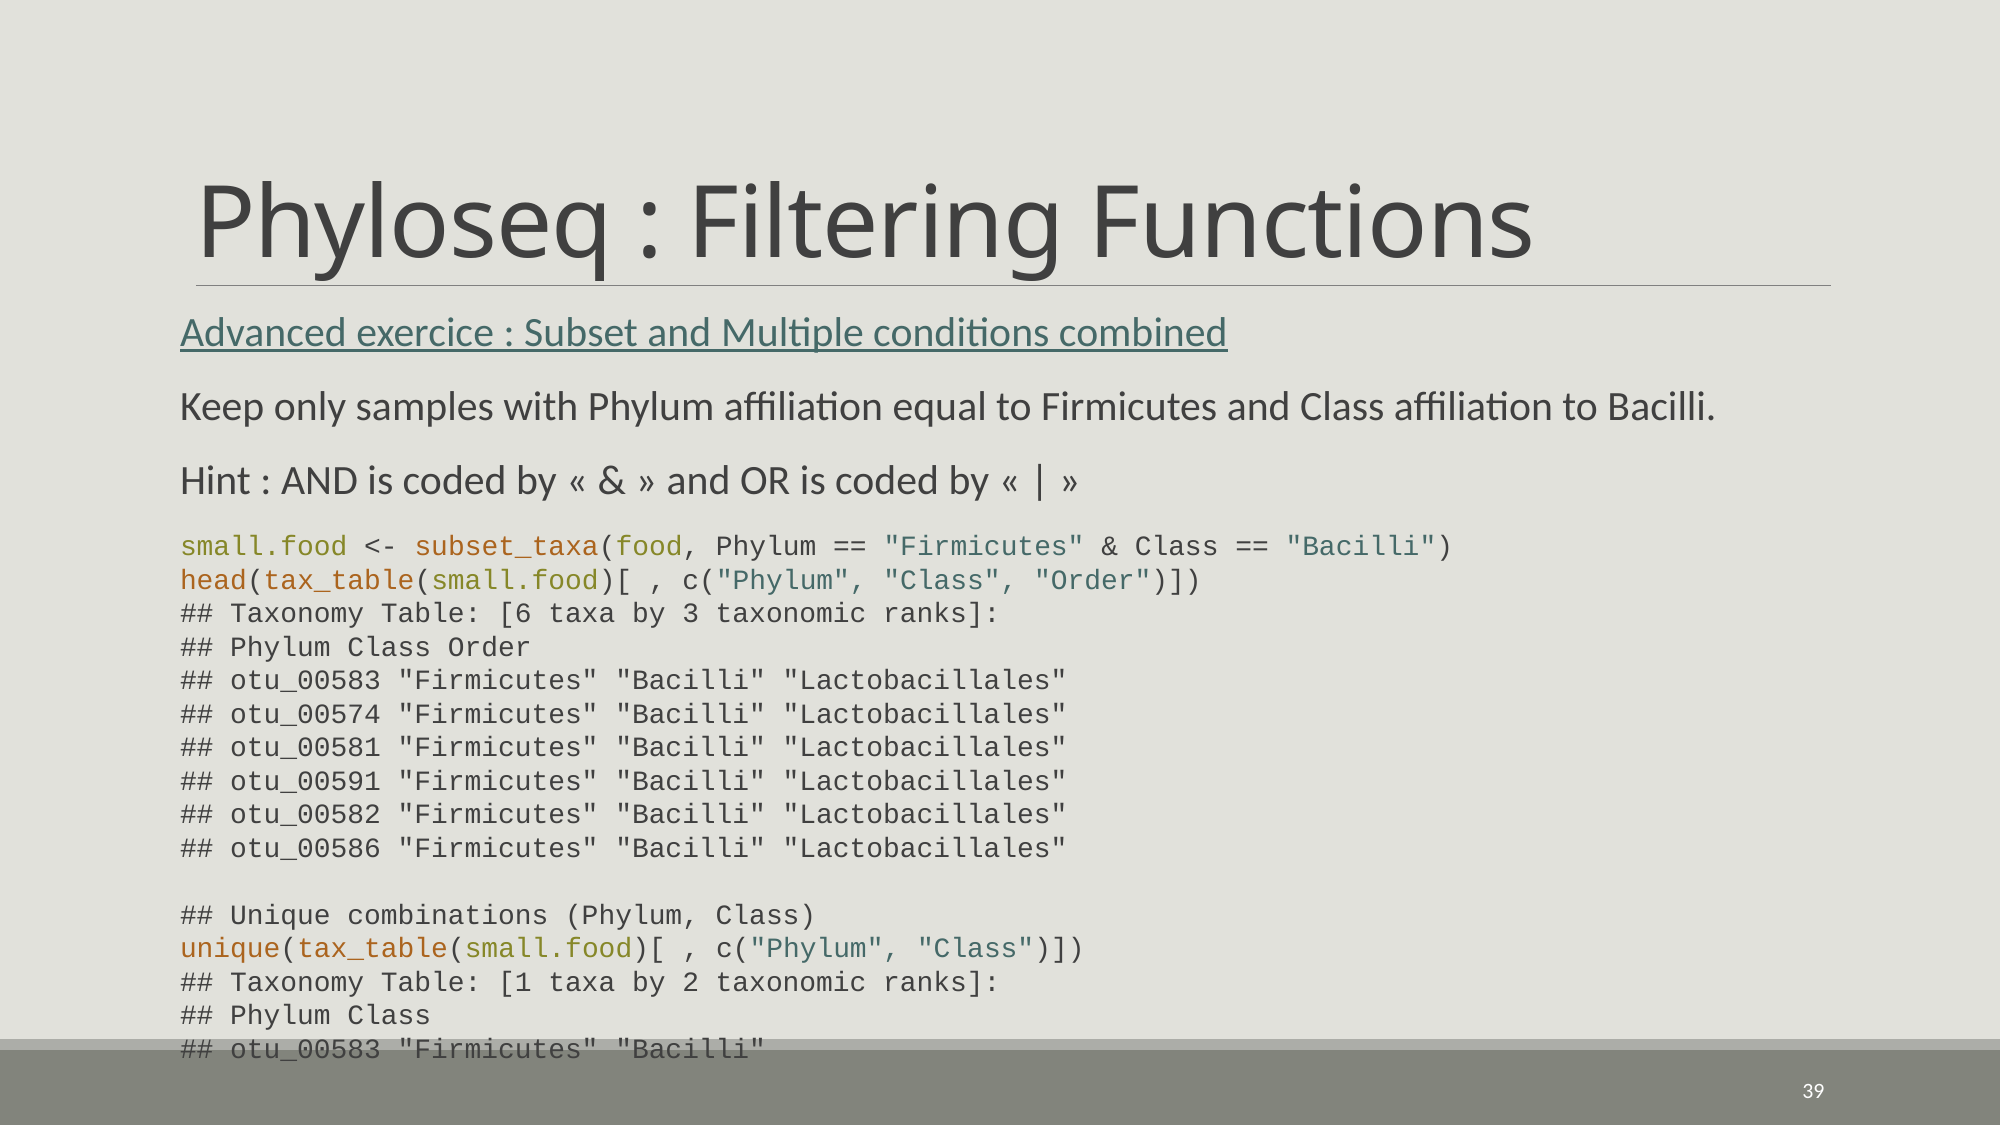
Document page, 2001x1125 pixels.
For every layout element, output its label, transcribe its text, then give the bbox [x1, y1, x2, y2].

text_box small.food <- subset_taxa(food, Phylum == "Firmicutes" & Class == "Bacilli") head(tax_table(small.food)[ , c("Phylum", "Class", "Order")]) ## Taxonomy Table: [6 taxa by 3 taxonomic ranks]: ## Phylum Class Order ## otu_00583 "Firmicutes" "Bacilli" "Lactobacillales" ## otu_00574 "Firmicutes" "Bacilli" "Lactobacillales" ## otu_00581 "Firmicutes" "Bacilli" "Lactobacillales" ## otu_00591 "Firmicutes" "Bacilli" "Lactobacillales" ## otu_00582 "Firmicutes" "Bacilli" "Lactobacillales" ## otu_00586 "Firmicutes" "Bacilli" "Lactobacillales" ## Unique combinations (Phylum, Class) unique(tax_table(small.food)[ , c("Phylum", "Class")]) ## Taxonomy Table: [1 taxa by 2 taxonomic ranks]: ## Phylum Class ## otu_00583 "Firmicutes" "Bacilli" [180, 520, 2000, 1077]
title Phyloseq : Filtering Functions [180, 47, 1830, 285]
slide_number 39 [1624, 1077, 1840, 1120]
list Advanced exercice : Subset and Multiple conditions combined Keep only samples with Phylum affiliation equal to Firmicutes and Class affiliation to Bacilli. Hint : AND is coded by « & » and OR is coded by « | » [180, 302, 1830, 520]
